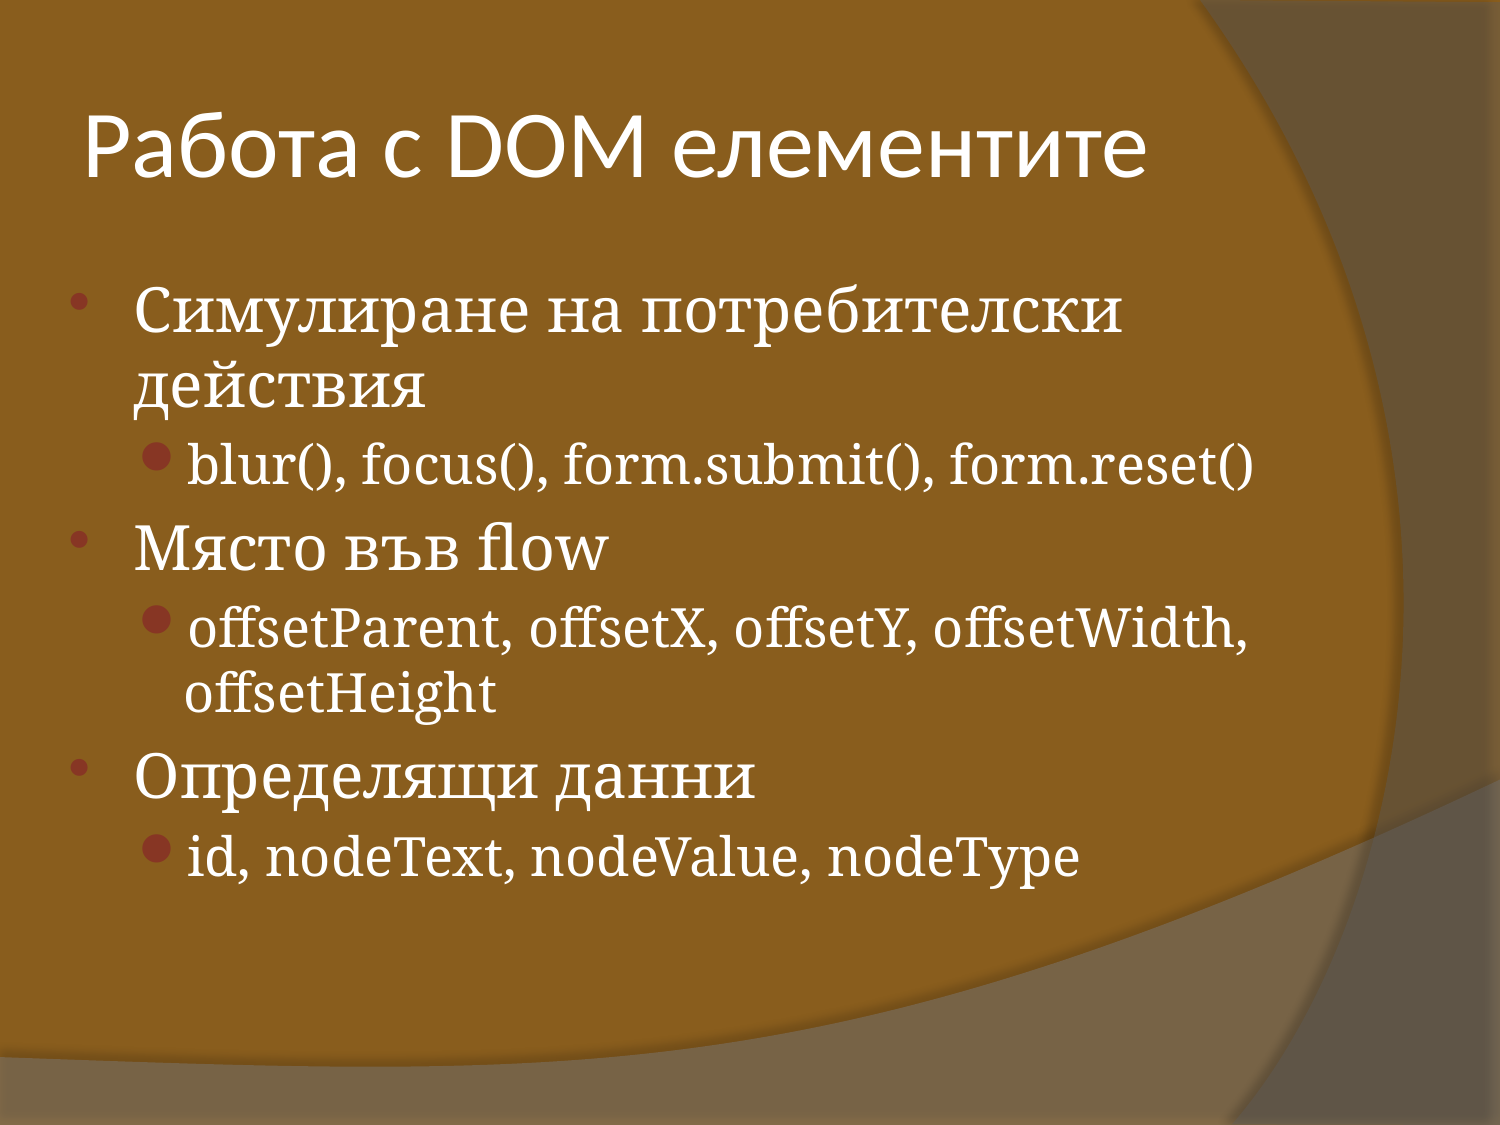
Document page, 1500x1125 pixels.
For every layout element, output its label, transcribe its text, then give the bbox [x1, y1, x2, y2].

title Работа с DOM елементите [75, 45, 1300, 233]
list Симулиране на потребителски действия blur(), focus(), form.submit(), form.reset() Място във flow offsetParent, offsetX, offsetY, offsetWidth, offsetHeight Определящи данни id, nodeText, nodeValue, nodeType [50, 262, 1425, 1005]
